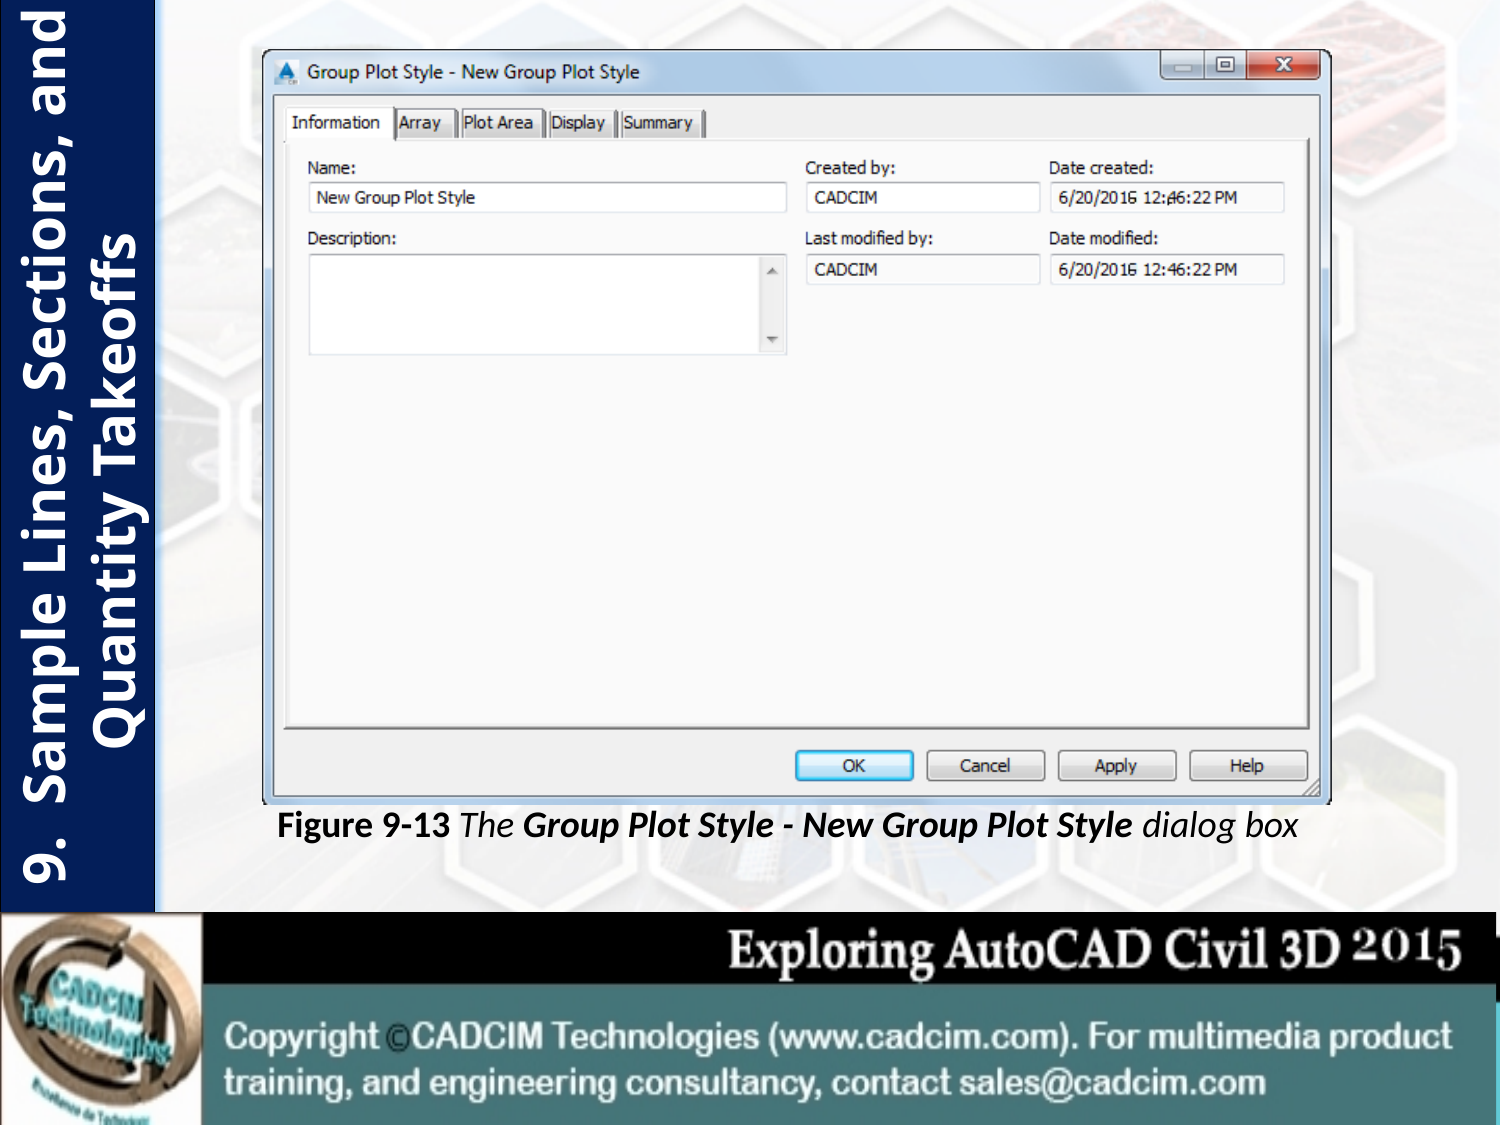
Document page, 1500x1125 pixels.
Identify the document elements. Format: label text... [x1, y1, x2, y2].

picture [0, 0, 1500, 1125]
text_box Figure 9-13 The Group Plot Style - New Group Plot Style dialog box [262, 792, 1363, 852]
